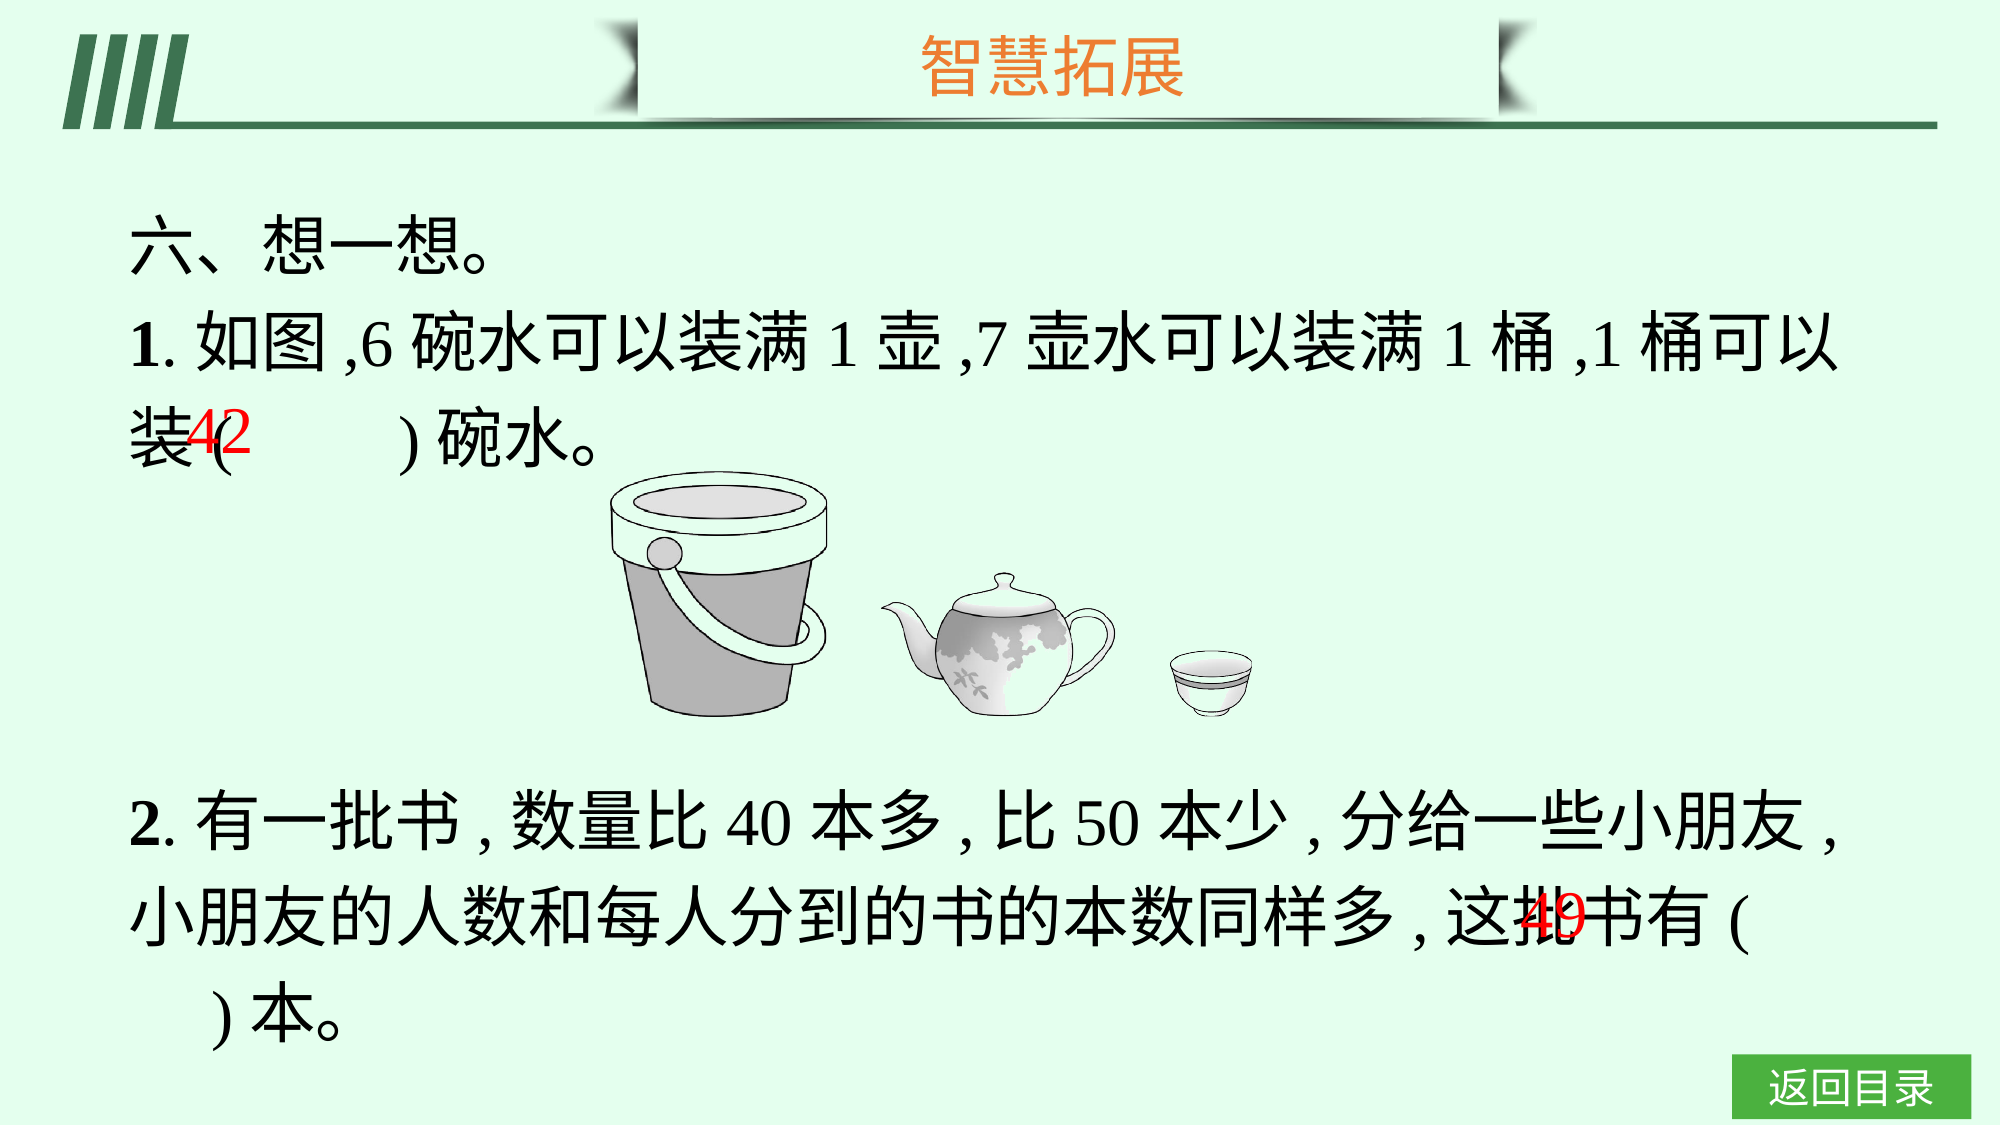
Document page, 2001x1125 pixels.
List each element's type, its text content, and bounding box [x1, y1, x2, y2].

text_box 六、想一想。 1.如图,6碗水可以装满1壶,7壶水可以装满1桶,1桶可以装( )碗水。 2.有一批书,数量比40本多,比50本少,分给一些小朋友,小朋友的人数和每人分到的书的本数同样多,这批书有( )本。 [113, 180, 1887, 1059]
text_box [62, 34, 1938, 130]
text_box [594, 16, 1537, 127]
text_box 42 [172, 363, 269, 475]
picture [607, 468, 1254, 720]
text_box 49 [1506, 847, 1603, 959]
